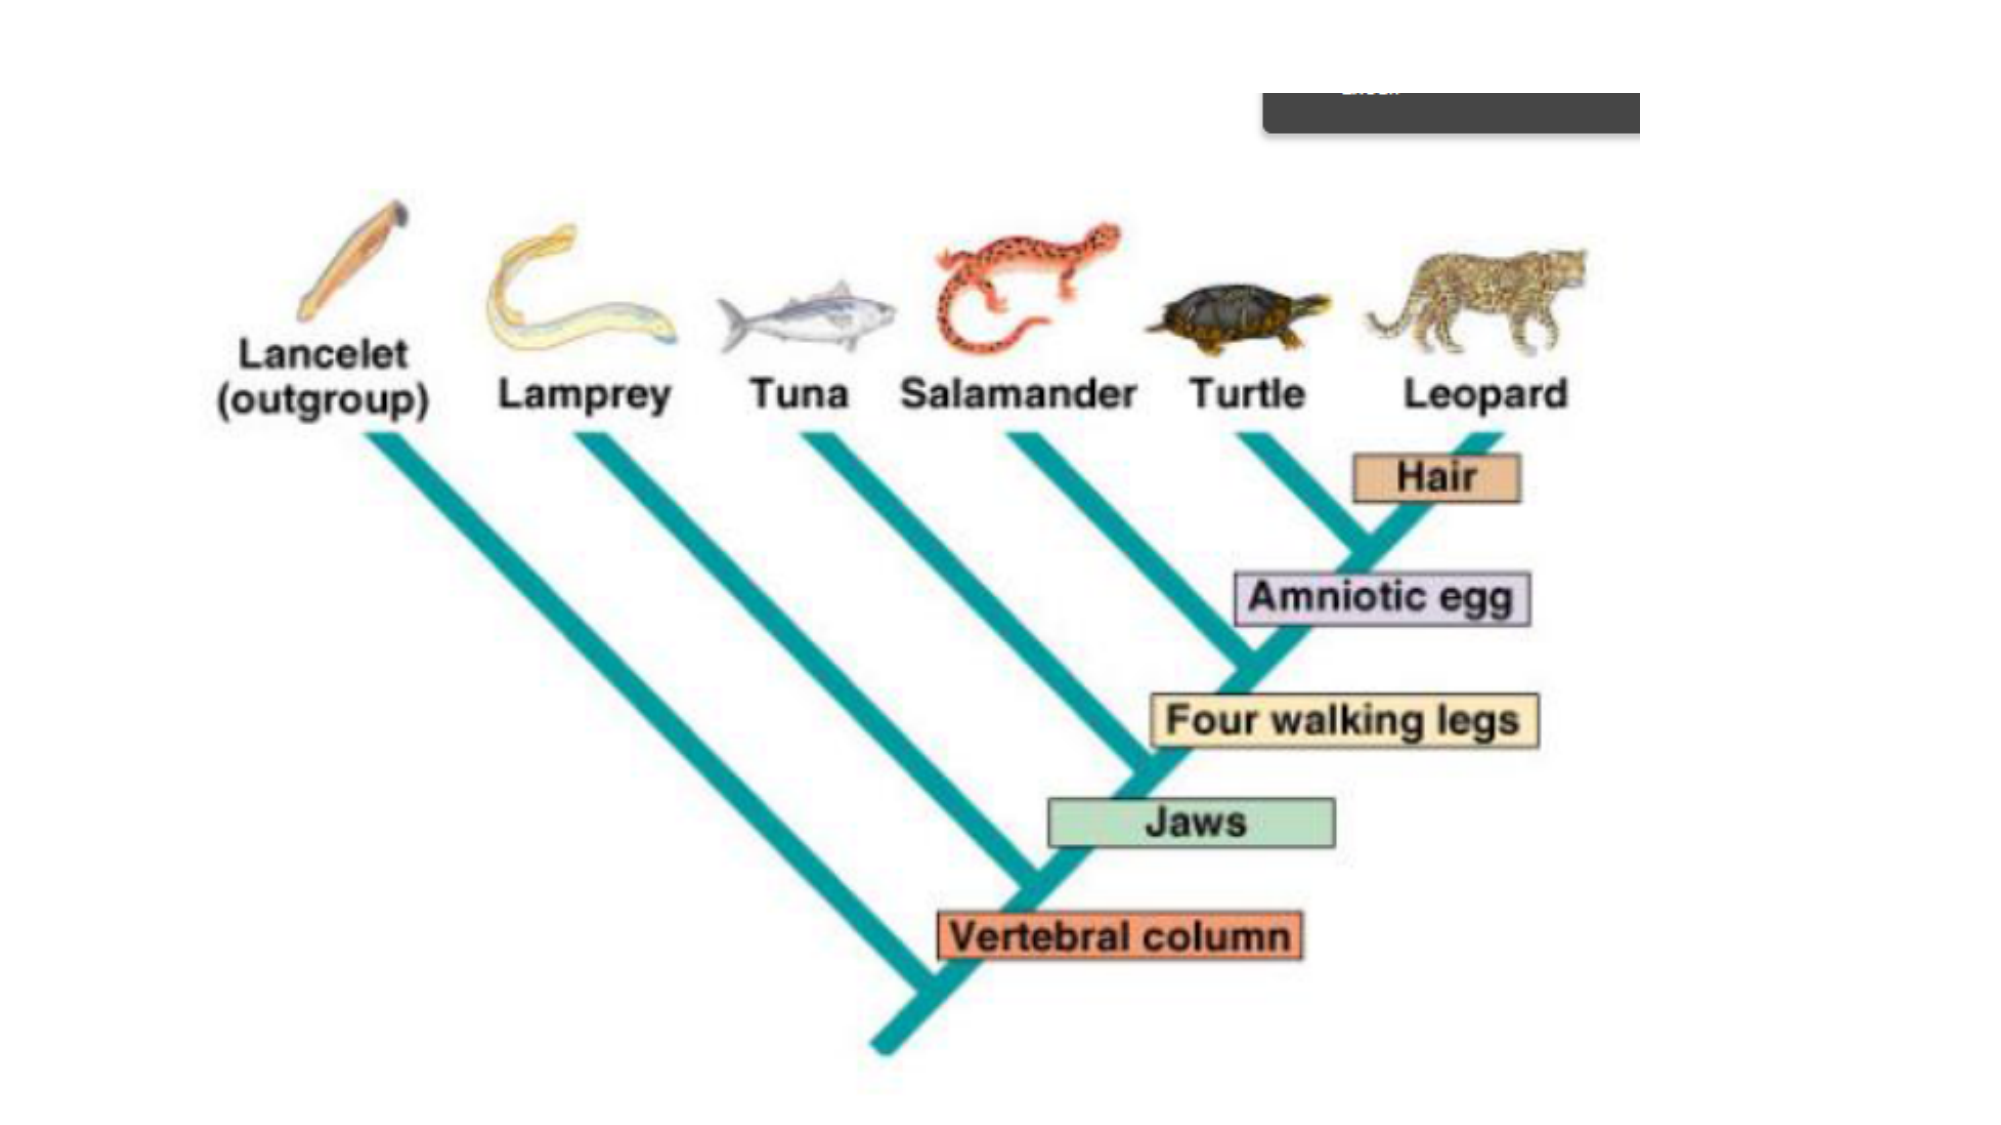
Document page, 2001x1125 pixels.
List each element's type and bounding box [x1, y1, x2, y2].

picture [166, 93, 1640, 1125]
